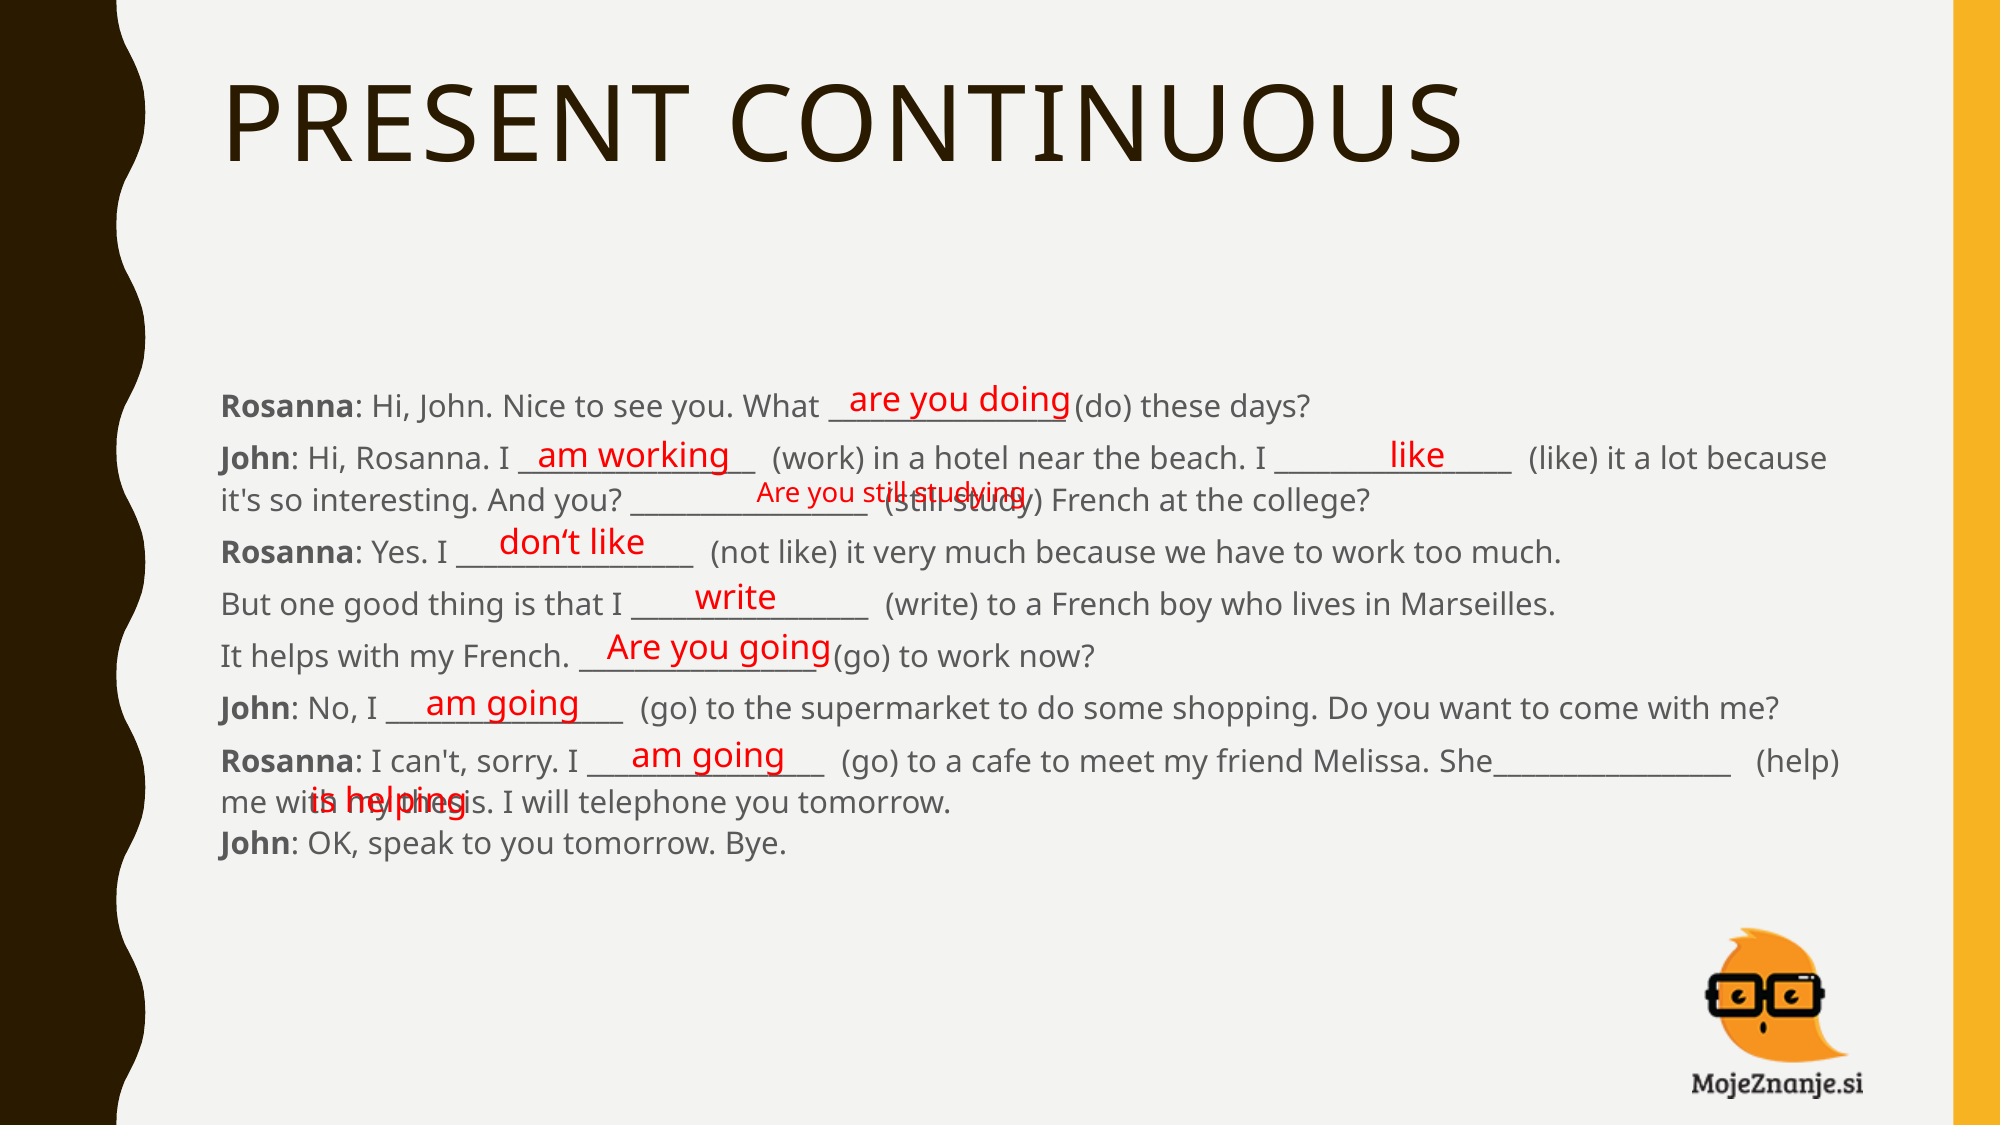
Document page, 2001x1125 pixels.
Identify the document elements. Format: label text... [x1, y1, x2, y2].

text_box write [679, 563, 977, 625]
text_box am going [410, 669, 708, 731]
text_box am working [522, 421, 819, 483]
picture [1692, 965, 1863, 1099]
text_box like [1374, 421, 1671, 483]
list Rosanna: Hi, John. Nice to see you. What _________________ (do) these days? John: Hi, Rosanna. I _________________ (work) in a hotel near the beach. I _________________ (like) it a lot because it's so interesting. And you? _________________ (still study) French at the college? Rosanna: Yes. I _________________ (not like) it very much because we have to work too much. But one good thing is that I _________________ (write) to a French boy who lives in Marseilles. It helps with my French. _________________ (go) to work now? John: No, I _________________ (go) to the supermarket to do some shopping. Do you want to come with me? Rosanna: I can't, sorry. I _________________ (go) to a cafe to meet my friend Melissa. She_________________ (help) me with my thesis. I will telephone you tomorrow. John: OK, speak to you tomorrow. Bye. [205, 375, 1875, 965]
title PRESENT CONTINUOUS [205, 62, 1875, 308]
text_box Are you going [591, 613, 889, 675]
text_box don‘t like [483, 508, 781, 570]
text_box is helping [295, 765, 592, 827]
text_box am going [616, 721, 913, 783]
text_box are you doing [834, 365, 1131, 427]
text_box Are you still studying [741, 463, 1044, 525]
